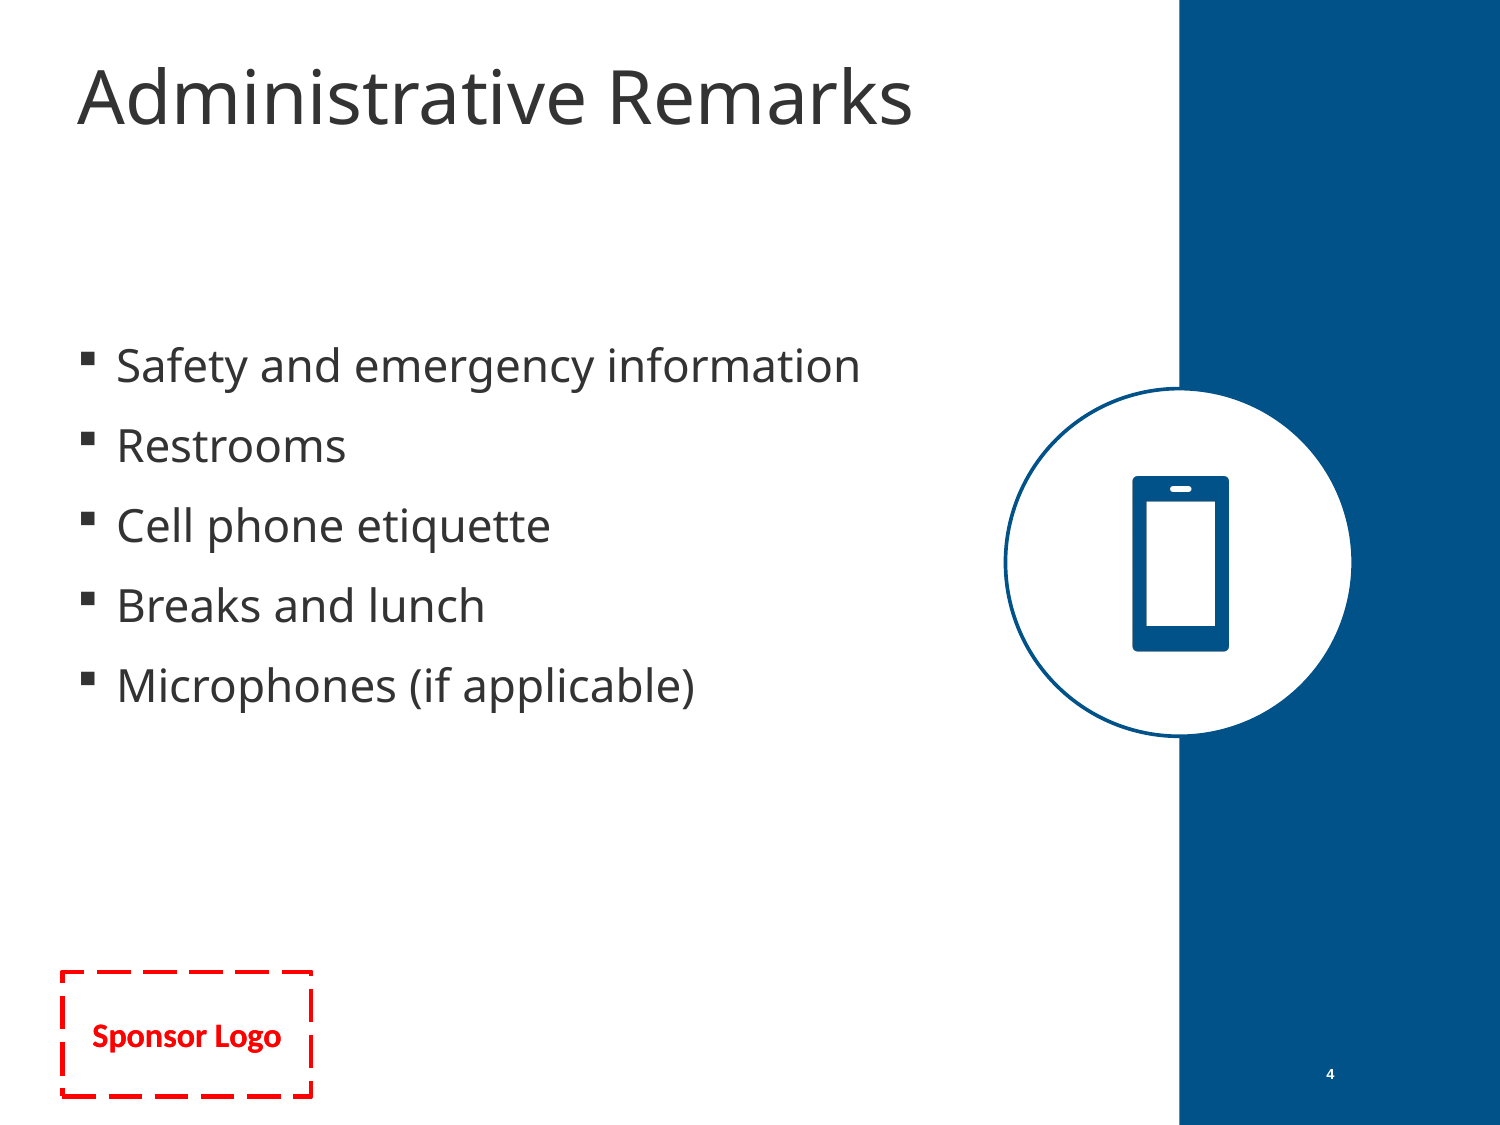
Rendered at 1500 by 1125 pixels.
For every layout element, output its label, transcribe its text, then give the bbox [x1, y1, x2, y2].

text_box [1003, 386, 1356, 739]
title Administrative Remarks [62, 12, 1045, 176]
picture [1086, 469, 1275, 658]
slide_number 4 [1242, 1052, 1368, 1098]
list Safety and emergency information Restrooms Cell phone etiquette Breaks and lunch Microphones (if applicable) [62, 312, 1033, 737]
text_box [1177, 0, 1500, 1125]
